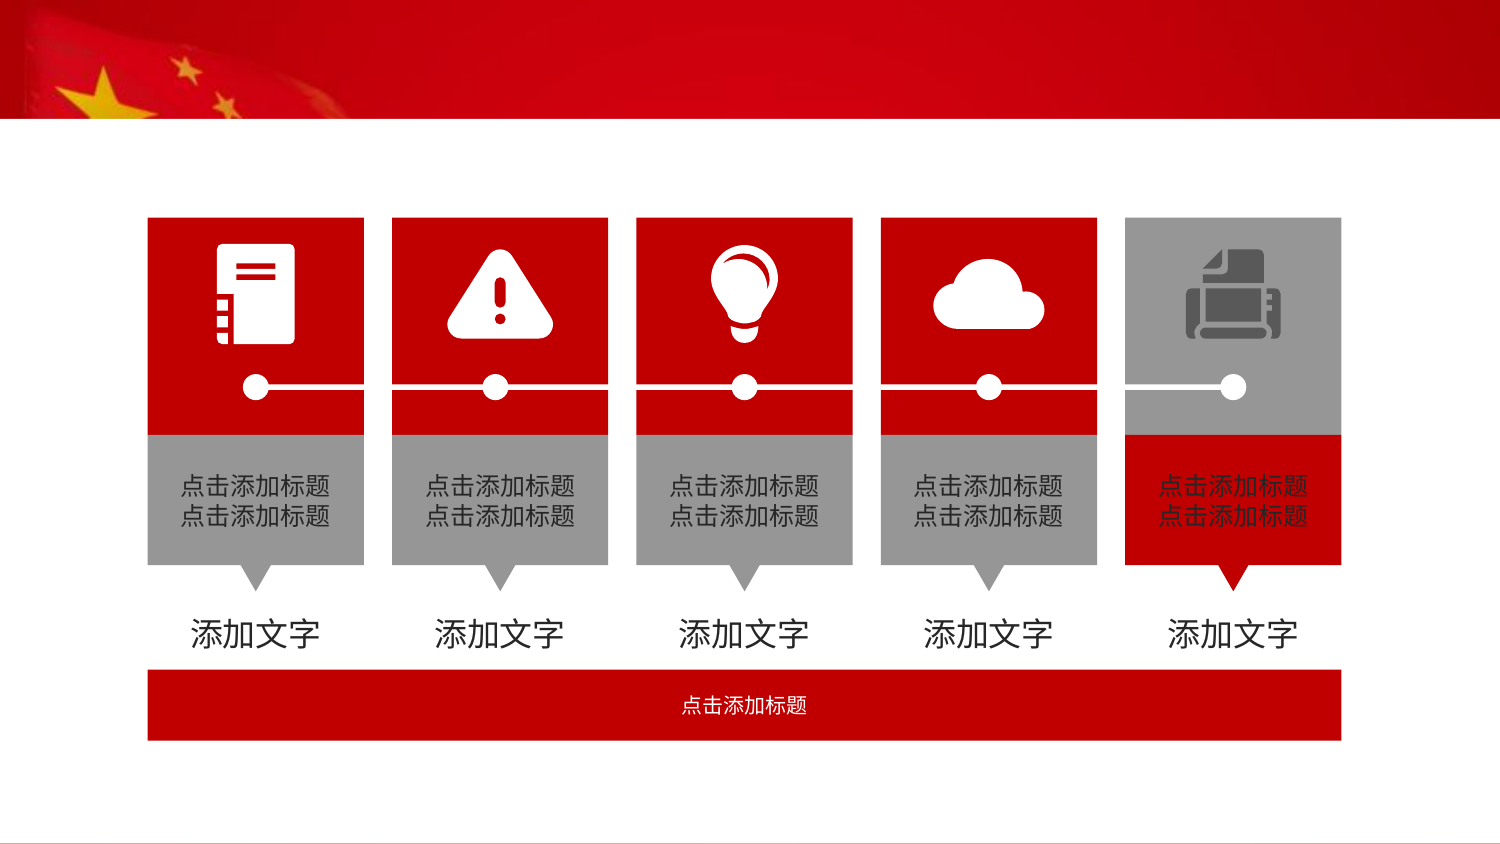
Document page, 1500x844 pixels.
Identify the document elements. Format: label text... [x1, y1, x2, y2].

text_box [635, 401, 854, 434]
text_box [711, 245, 778, 343]
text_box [1185, 249, 1281, 339]
text_box 添加文字 [1156, 607, 1310, 658]
text_box 点击添加标题 点击添加标题 [1124, 434, 1342, 566]
text_box 添加文字 [912, 607, 1066, 658]
text_box [1124, 217, 1342, 434]
text_box 添加文字 [667, 607, 822, 658]
text_box [139, 20, 544, 89]
text_box [880, 217, 1098, 374]
text_box 点击添加标题 点击添加标题 [880, 434, 1098, 566]
text_box [447, 249, 554, 339]
text_box 点击添加标题 [147, 669, 1342, 742]
text_box [880, 401, 1098, 434]
text_box [391, 401, 609, 434]
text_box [242, 374, 1247, 401]
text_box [216, 243, 295, 345]
text_box [933, 258, 1045, 329]
text_box [972, 564, 1006, 594]
text_box [1216, 564, 1251, 594]
text_box [238, 564, 273, 594]
text_box [391, 217, 609, 374]
text_box 点击添加标题 点击添加标题 [635, 434, 854, 566]
text_box [635, 217, 854, 374]
text_box 添加文字 [423, 607, 577, 658]
picture [0, 0, 1500, 118]
text_box [727, 564, 762, 594]
text_box 点击添加标题 点击添加标题 [391, 434, 609, 566]
text_box 添加文字 [179, 607, 333, 658]
text_box [147, 217, 365, 434]
text_box 点击添加标题 点击添加标题 [147, 434, 365, 566]
text_box [483, 564, 518, 594]
